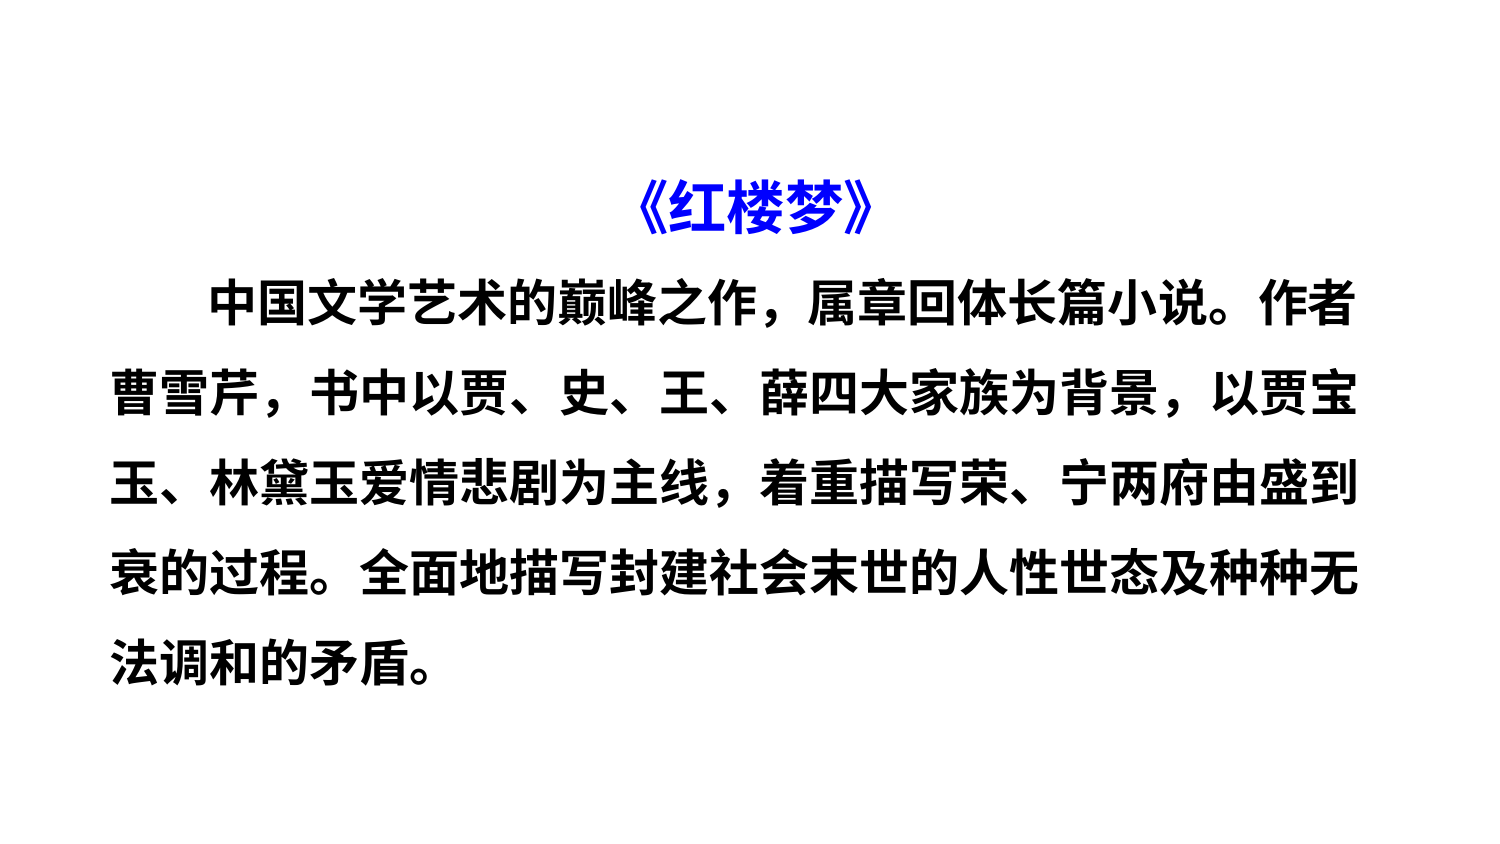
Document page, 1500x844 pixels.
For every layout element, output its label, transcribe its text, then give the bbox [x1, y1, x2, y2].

text_box 《红楼梦》 中国文学艺术的巅峰之作，属章回体长篇小说。作者曹雪芹，书中以贾、史、王、薛四大家族为背景，以贾宝玉、林黛玉爱情悲剧为主线，着重描写荣、宁两府由盛到衰的过程。全面地描写封建社会末世的人性世态及种种无法调和的矛盾。 [94, 129, 1418, 699]
